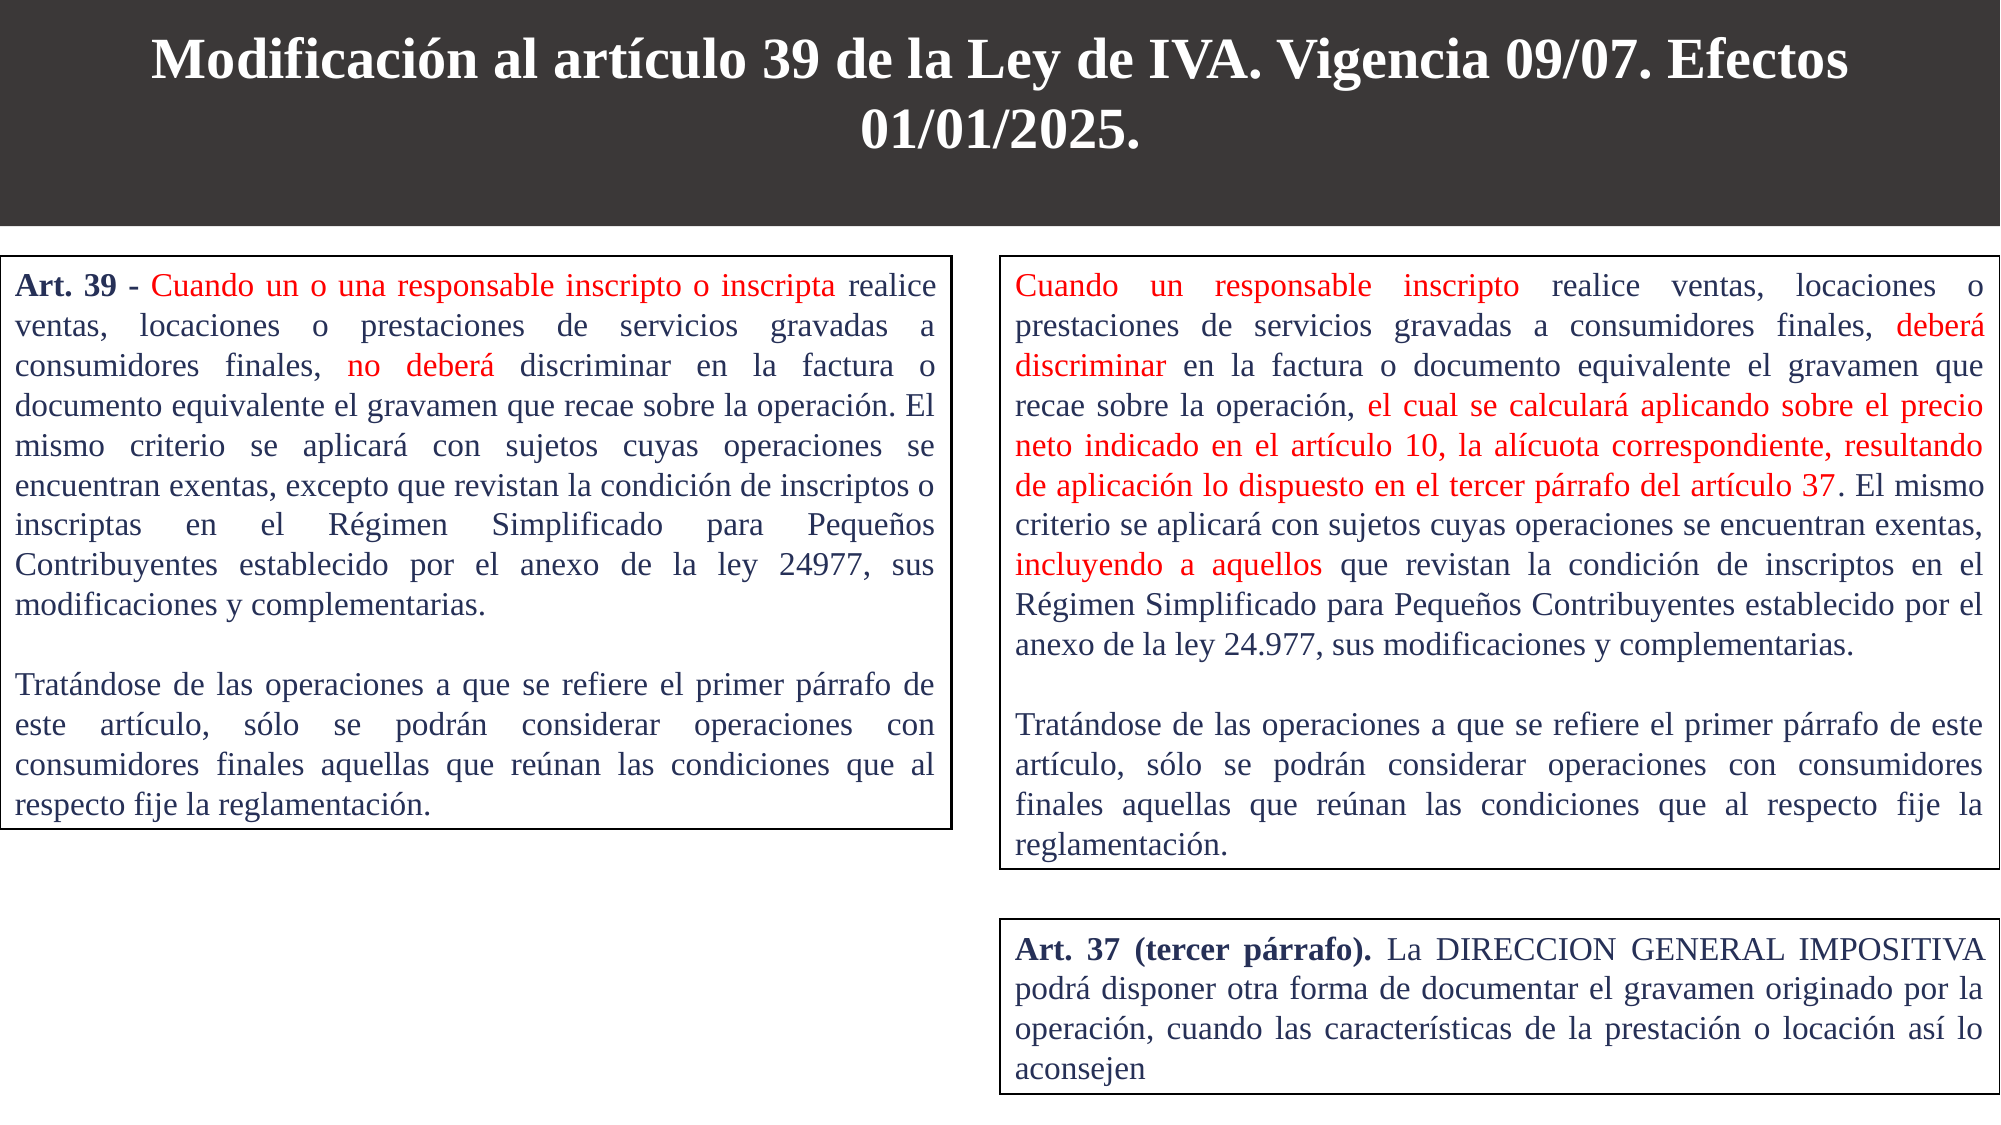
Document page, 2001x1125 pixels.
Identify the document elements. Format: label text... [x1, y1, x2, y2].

text_box Cuando un responsable inscripto realice ventas, locaciones o prestaciones de servicios gravadas a consumidores finales, deberá discriminar en la factura o documento equivalente el gravamen que recae sobre la operación, el cual se calculará aplicando sobre el precio neto indicado en el artículo 10, la alícuota correspondiente, resultando de aplicación lo dispuesto en el tercer párrafo del artículo 37. El mismo criterio se aplicará con sujetos cuyas operaciones se encuentran exentas, incluyendo a aquellos que revistan la condición de inscriptos en el Régimen Simplificado para Pequeños Contribuyentes establecido por el anexo de la ley 24.977, sus modificaciones y complementarias. Tratándose de las operaciones a que se refiere el primer párrafo de este artículo, sólo se podrán considerar operaciones con consumidores finales aquellas que reúnan las condiciones que al respecto fije la reglamentación. [999, 255, 2000, 870]
text_box Art. 37 (tercer párrafo). La DIRECCION GENERAL IMPOSITIVA podrá disponer otra forma de documentar el gravamen originado por la operación, cuando las características de la prestación o locación así lo aconsejen [999, 918, 2000, 1095]
text_box Art. 39 - Cuando un o una responsable inscripto o inscripta realice ventas, locaciones o prestaciones de servicios gravadas a consumidores finales, no deberá discriminar en la factura o documento equivalente el gravamen que recae sobre la operación. El mismo criterio se aplicará con sujetos cuyas operaciones se encuentran exentas, excepto que revistan la condición de inscriptos o inscriptas en el Régimen Simplificado para Pequeños Contribuyentes establecido por el anexo de la ley 24977, sus modificaciones y complementarias. Tratándose de las operaciones a que se refiere el primer párrafo de este artículo, sólo se podrán considerar operaciones con consumidores finales aquellas que reúnan las condiciones que al respecto fije la reglamentación. [0, 255, 953, 830]
text_box Modificación al artículo 39 de la Ley de IVA. Vigencia 09/07. Efectos 01/01/2025. [0, 0, 2000, 227]
